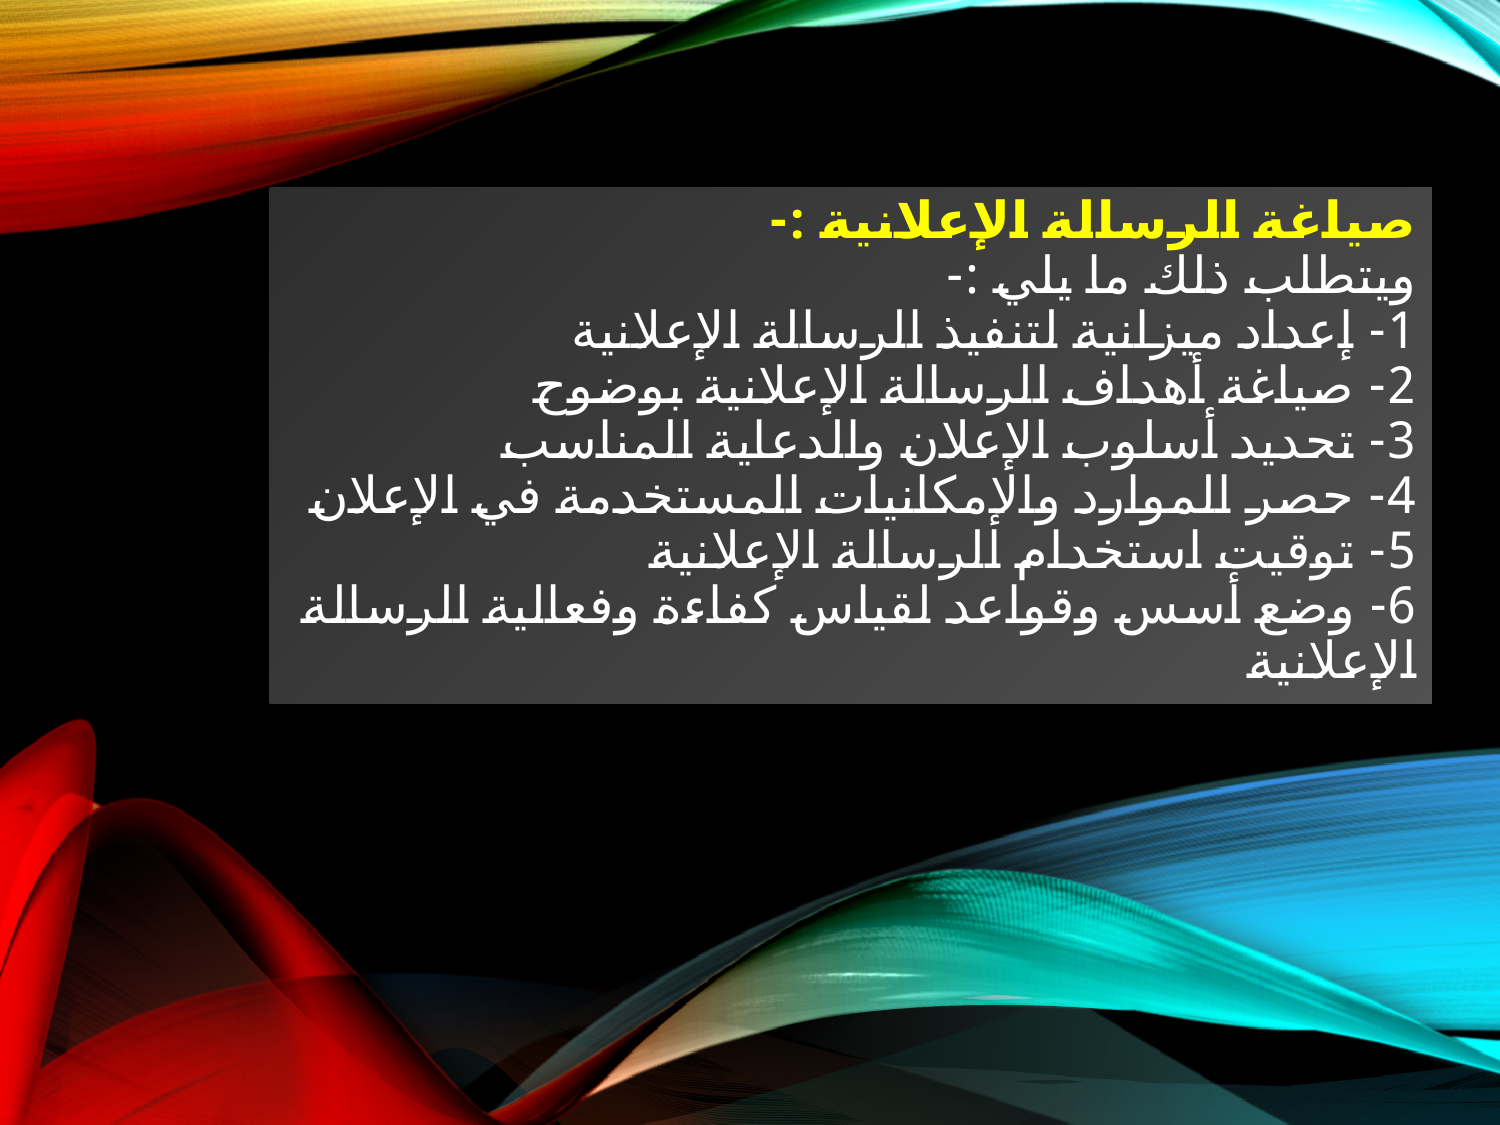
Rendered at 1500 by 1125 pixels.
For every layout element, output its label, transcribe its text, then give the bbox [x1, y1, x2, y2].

picture [0, 717, 1500, 1125]
picture [0, 0, 1500, 237]
title صياغة الرسالة الإعلانية :- ويتطلب ذلك ما يلي :- 1- إعداد ميزانية لتنفيذ الرسالة الإعلانية 2- صياغة أهداف الرسالة الإعلانية بوضوح 3- تحديد أسلوب الإعلان والدعاية المناسب 4- حصر الموارد والإمكانيات المستخدمة في الإعلان 5- توقيت استخدام الرسالة الإعلانية 6- وضع أسس وقواعد لقياس كفاءة وفعالية الرسالة الإعلانية [269, 187, 1432, 704]
